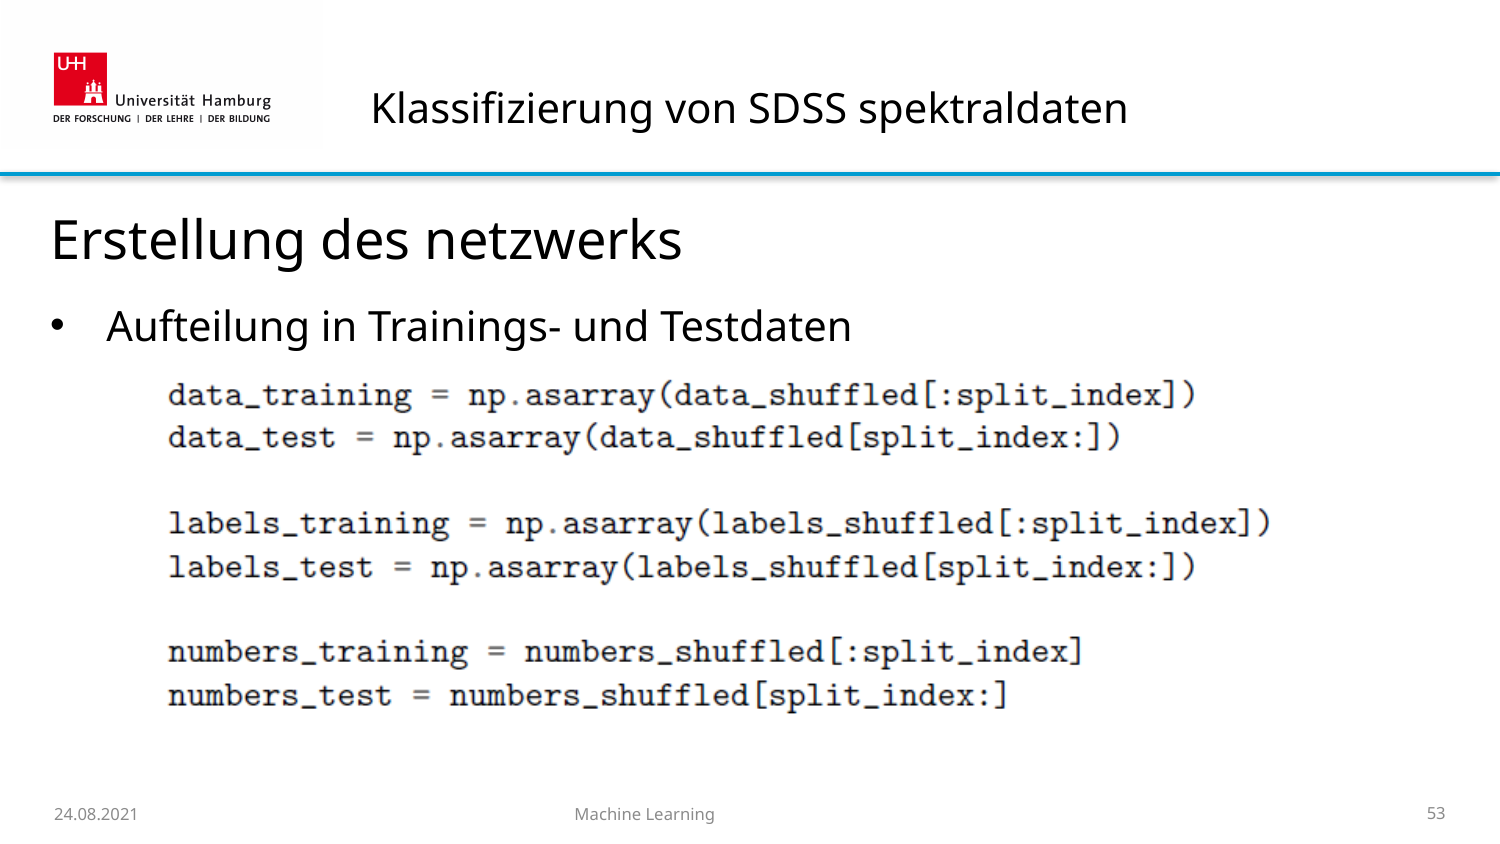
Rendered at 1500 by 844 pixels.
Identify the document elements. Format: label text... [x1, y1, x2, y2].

list Aufteilung in Trainings- und Testdaten [35, 291, 1341, 765]
slide_number 53 [1361, 788, 1446, 833]
picture [160, 374, 1280, 724]
list Erstellung des netzwerks [35, 197, 1406, 281]
picture [1, 0, 323, 149]
title Klassifizierung von SDSS spektraldaten [275, 91, 1225, 122]
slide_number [54, 788, 210, 833]
footer Machine Learning [273, 788, 1016, 833]
